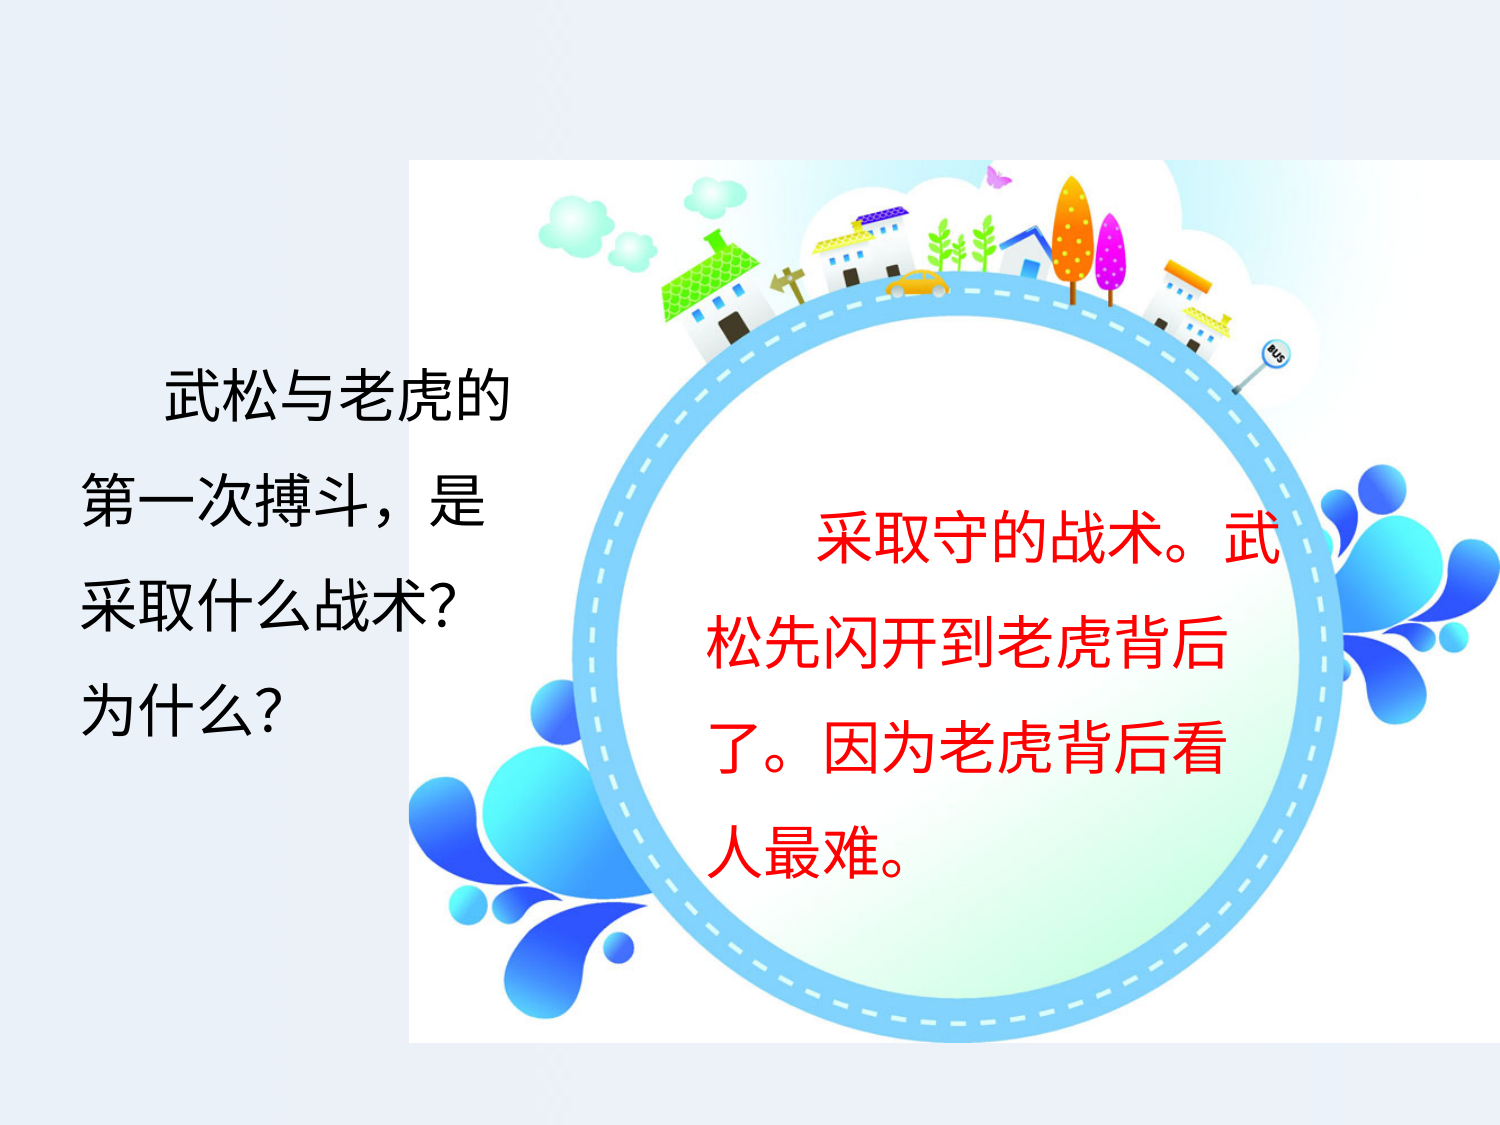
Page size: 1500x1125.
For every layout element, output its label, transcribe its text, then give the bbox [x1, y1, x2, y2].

text_box 武松与老虎的第一次搏斗，是采取什么战术？为什么？ [64, 316, 408, 752]
picture [0, 0, 1500, 1125]
